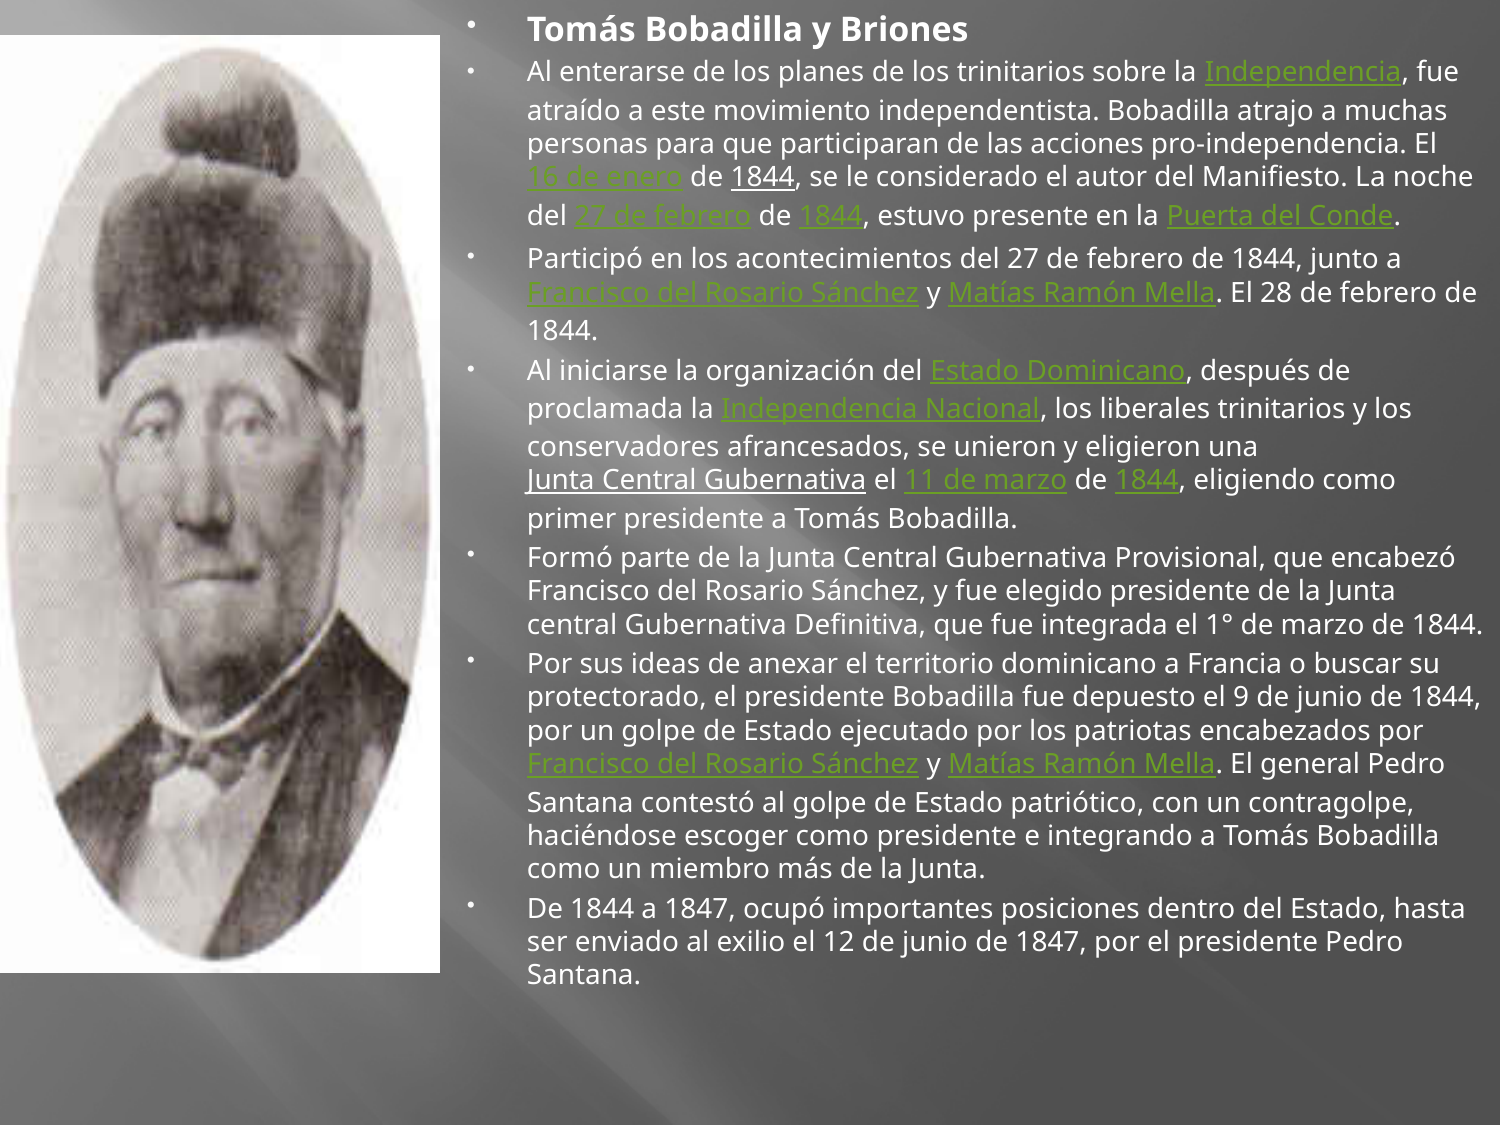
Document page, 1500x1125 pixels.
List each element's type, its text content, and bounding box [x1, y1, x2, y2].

picture [0, 34, 440, 973]
list Tomás Bobadilla y Briones Al enterarse de los planes de los trinitarios sobre la Independencia, fue atraído a este movimiento independentista. Bobadilla atrajo a muchas personas para que participaran de las acciones pro-independencia. El 16 de enero de 1844, se le considerado el autor del Manifiesto. La noche del 27 de febrero de 1844, estuvo presente en la Puerta del Conde. Participó en los acontecimientos del 27 de febrero de 1844, junto a Francisco del Rosario Sánchez y Matías Ramón Mella. El 28 de febrero de 1844. Al iniciarse la organización del Estado Dominicano, después de proclamada la Independencia Nacional, los liberales trinitarios y los conservadores afrancesados, se unieron y eligieron una Junta Central Gubernativa el 11 de marzo de 1844, eligiendo como primer presidente a Tomás Bobadilla. Formó parte de la Junta Central Gubernativa Provisional, que encabezó Francisco del Rosario Sánchez, y fue elegido presidente de la Junta central Gubernativa Definitiva, que fue integrada el 1° de marzo de 1844. Por sus ideas de anexar el territorio dominicano a Francia o buscar su protectorado, el presidente Bobadilla fue depuesto el 9 de junio de 1844, por un golpe de Estado ejecutado por los patriotas encabezados por Francisco del Rosario Sánchez y Matías Ramón Mella. El general Pedro Santana contestó al golpe de Estado patriótico, con un contragolpe, haciéndose escoger como presidente e integrando a Tomás Bobadilla como un miembro más de la Junta. De 1844 a 1847, ocupó importantes posiciones dentro del Estado, hasta ser enviado al exilio el 12 de junio de 1847, por el presidente Pedro Santana. [433, 0, 1500, 1078]
